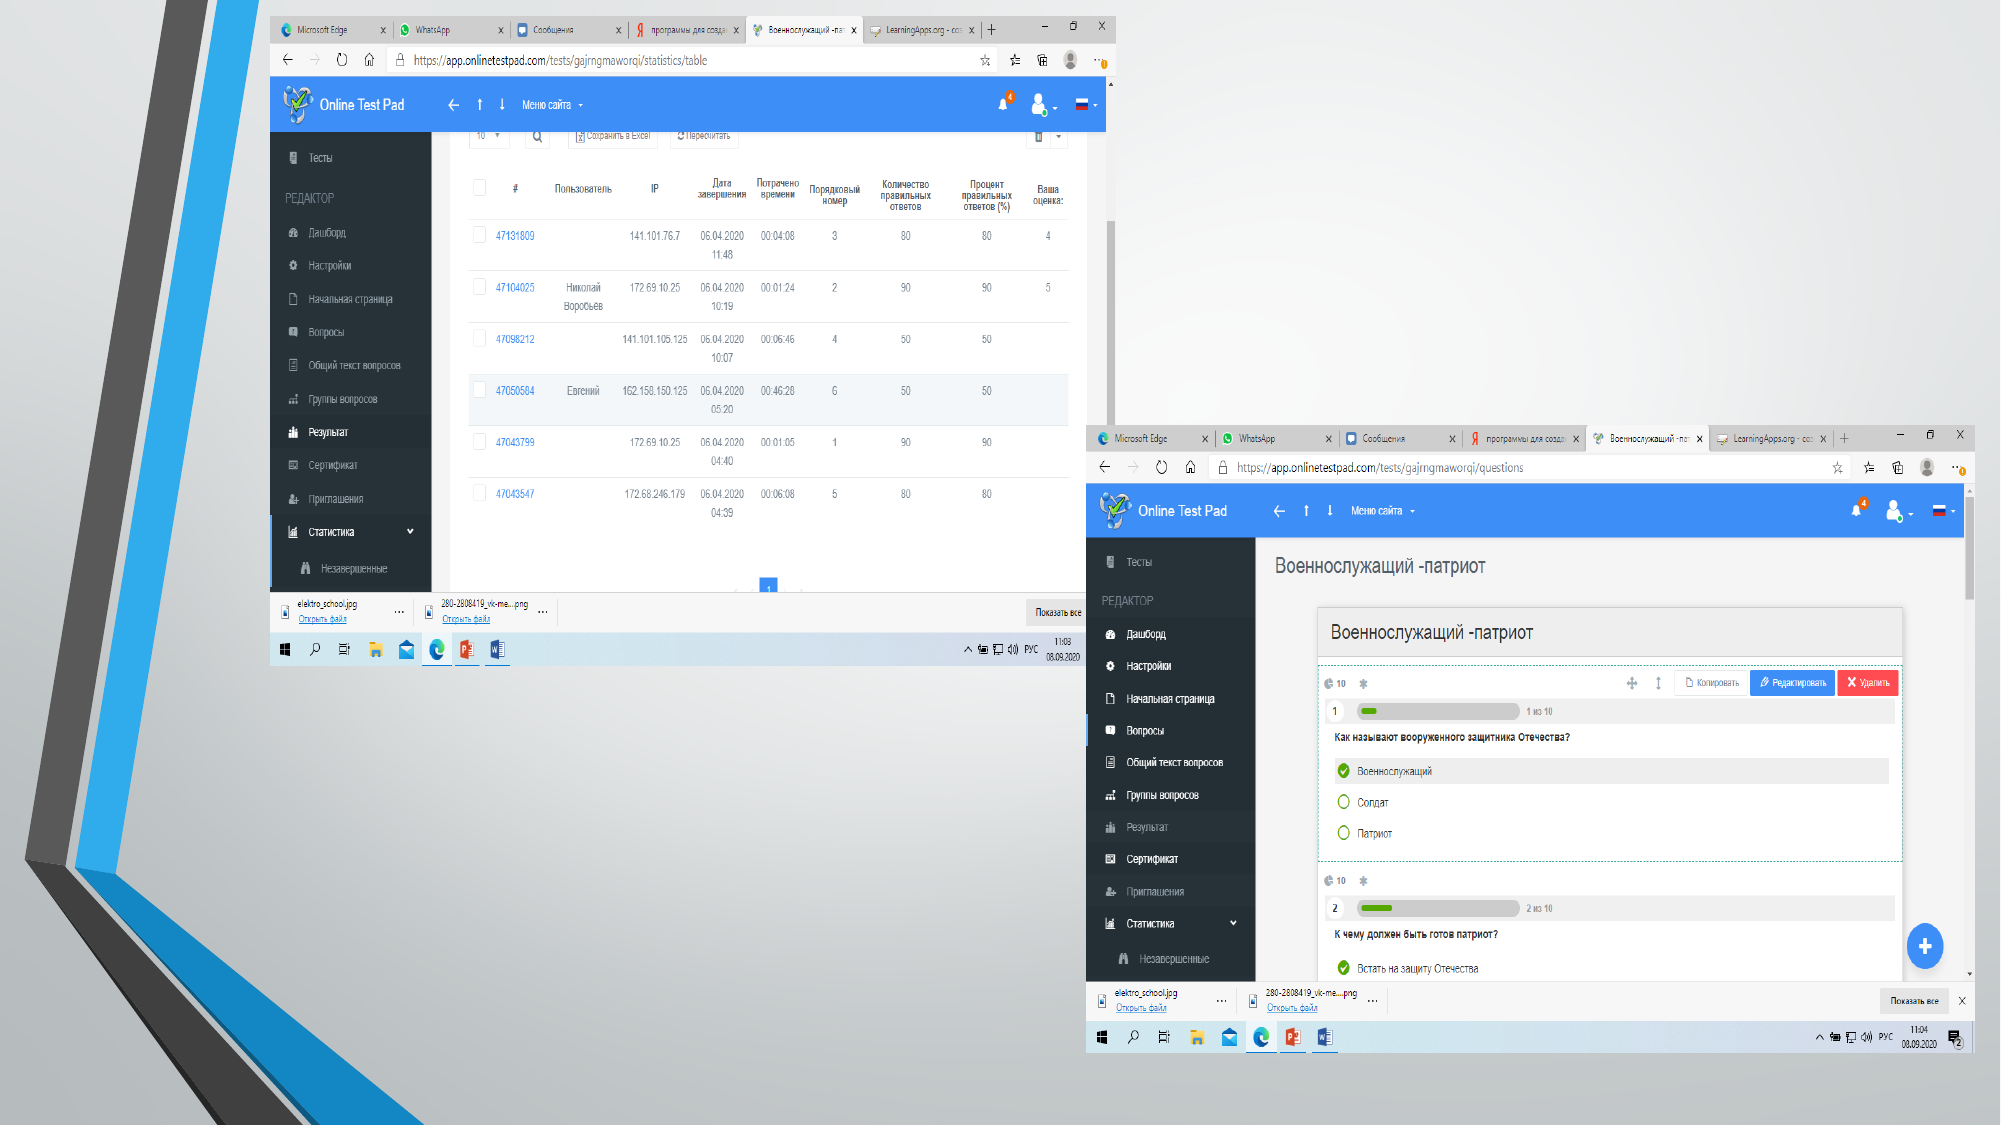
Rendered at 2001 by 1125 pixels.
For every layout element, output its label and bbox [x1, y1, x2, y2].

picture [270, 16, 1975, 1053]
